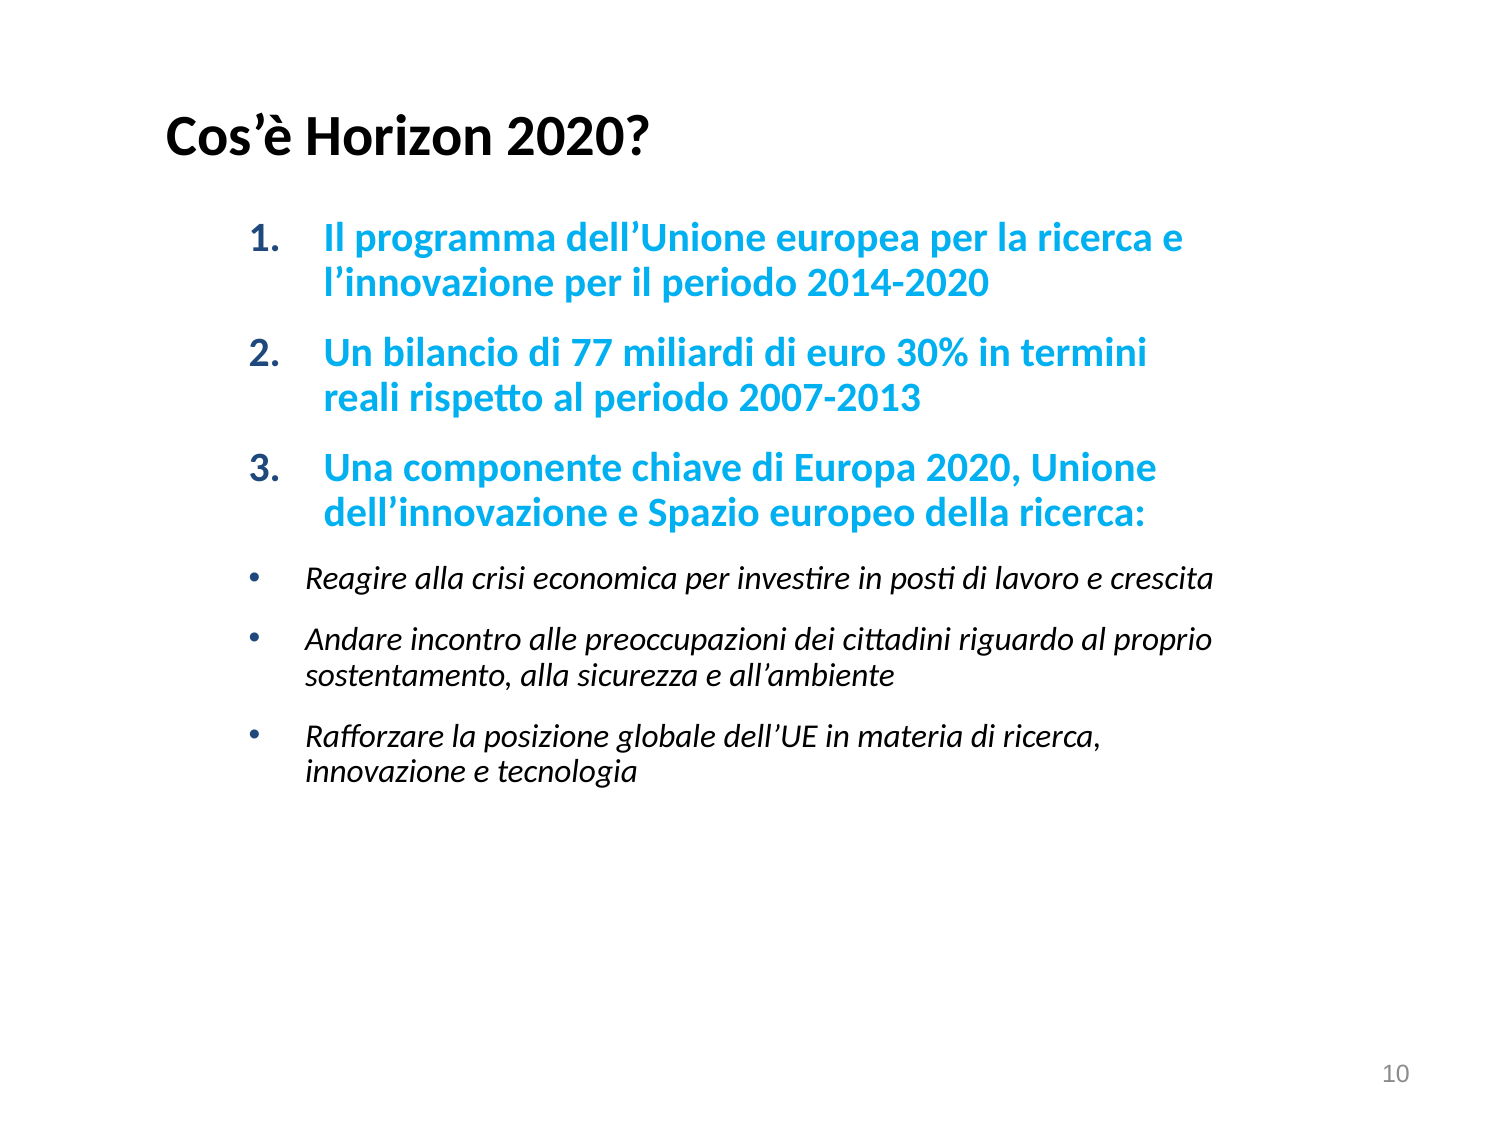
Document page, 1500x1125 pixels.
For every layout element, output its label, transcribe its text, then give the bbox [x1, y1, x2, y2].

list Il programma dell’Unione europea per la ricerca e l’innovazione per il periodo 2014-2020 Un bilancio di 77 miliardi di euro 30% in termini reali rispetto al periodo 2007-2013 Una componente chiave di Europa 2020, Unione dell’innovazione e Spazio europeo della ricerca: Reagire alla crisi economica per investire in posti di lavoro e crescita Andare incontro alle preoccupazioni dei cittadini riguardo al proprio sostentamento, alla sicurezza e all’ambiente Rafforzare la posizione globale dell’UE in materia di ricerca, innovazione e tecnologia [233, 207, 1247, 951]
slide_number 10 [1074, 1042, 1425, 1103]
title Cos’è Horizon 2020? [120, 77, 699, 186]
